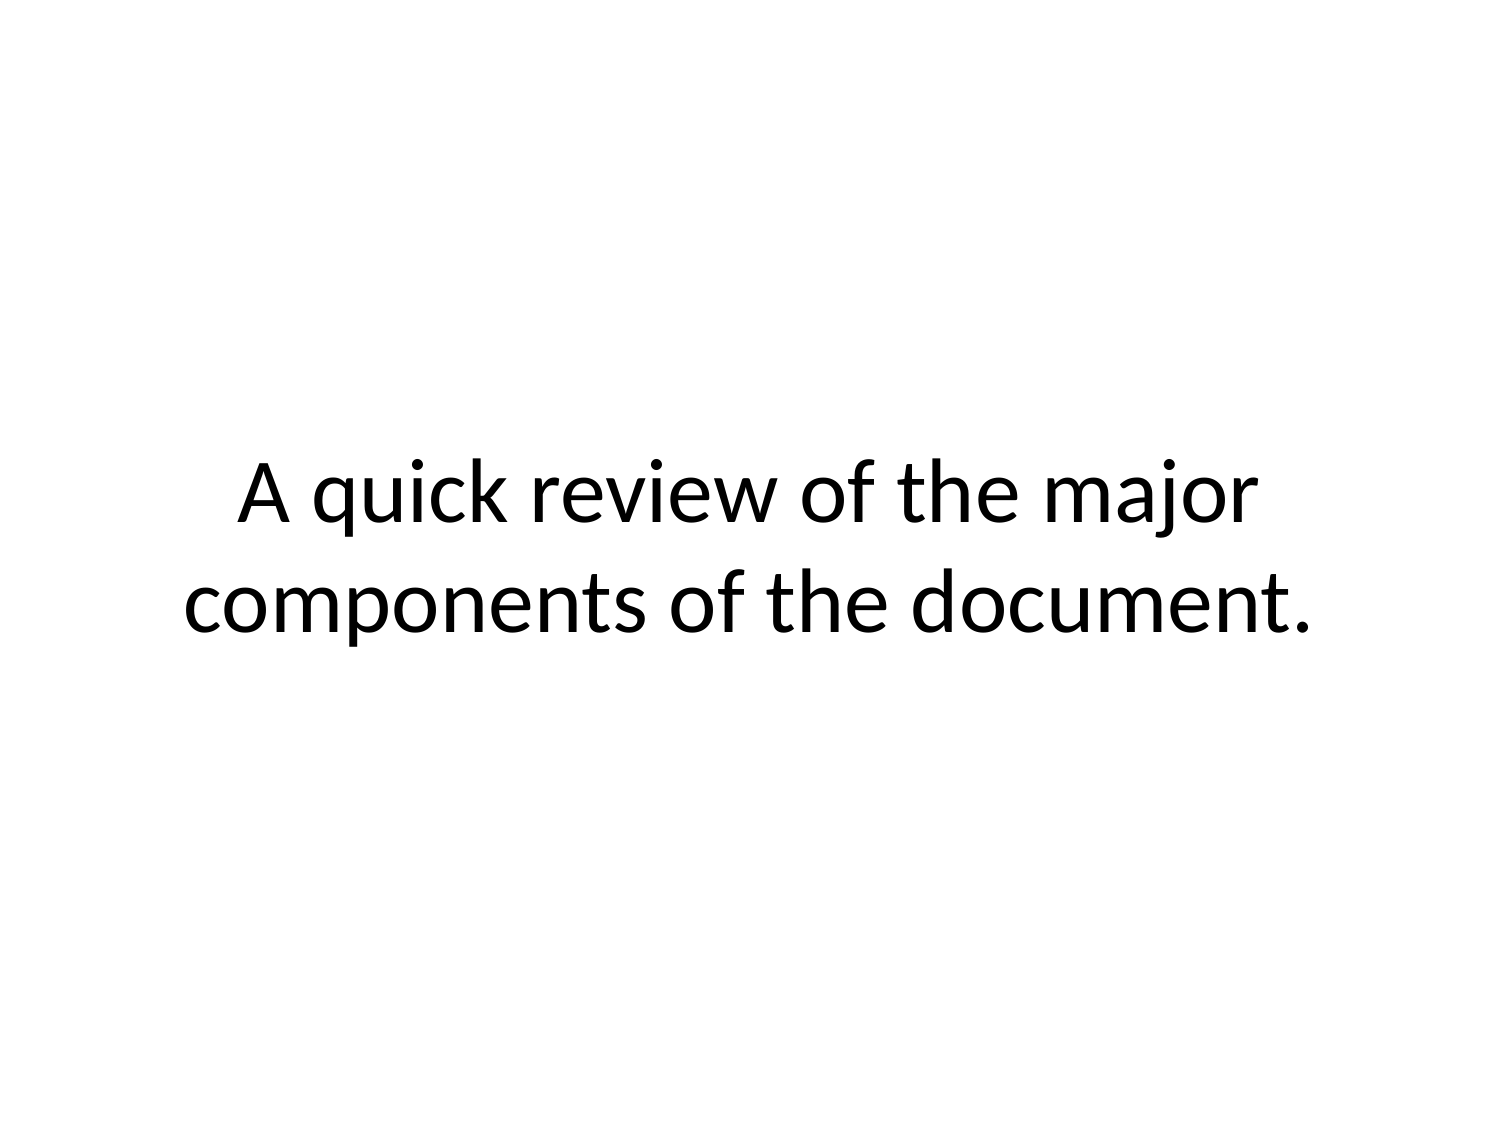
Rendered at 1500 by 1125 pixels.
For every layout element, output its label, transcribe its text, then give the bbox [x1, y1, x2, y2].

title A quick review of the major components of the document. [75, 45, 1425, 1038]
